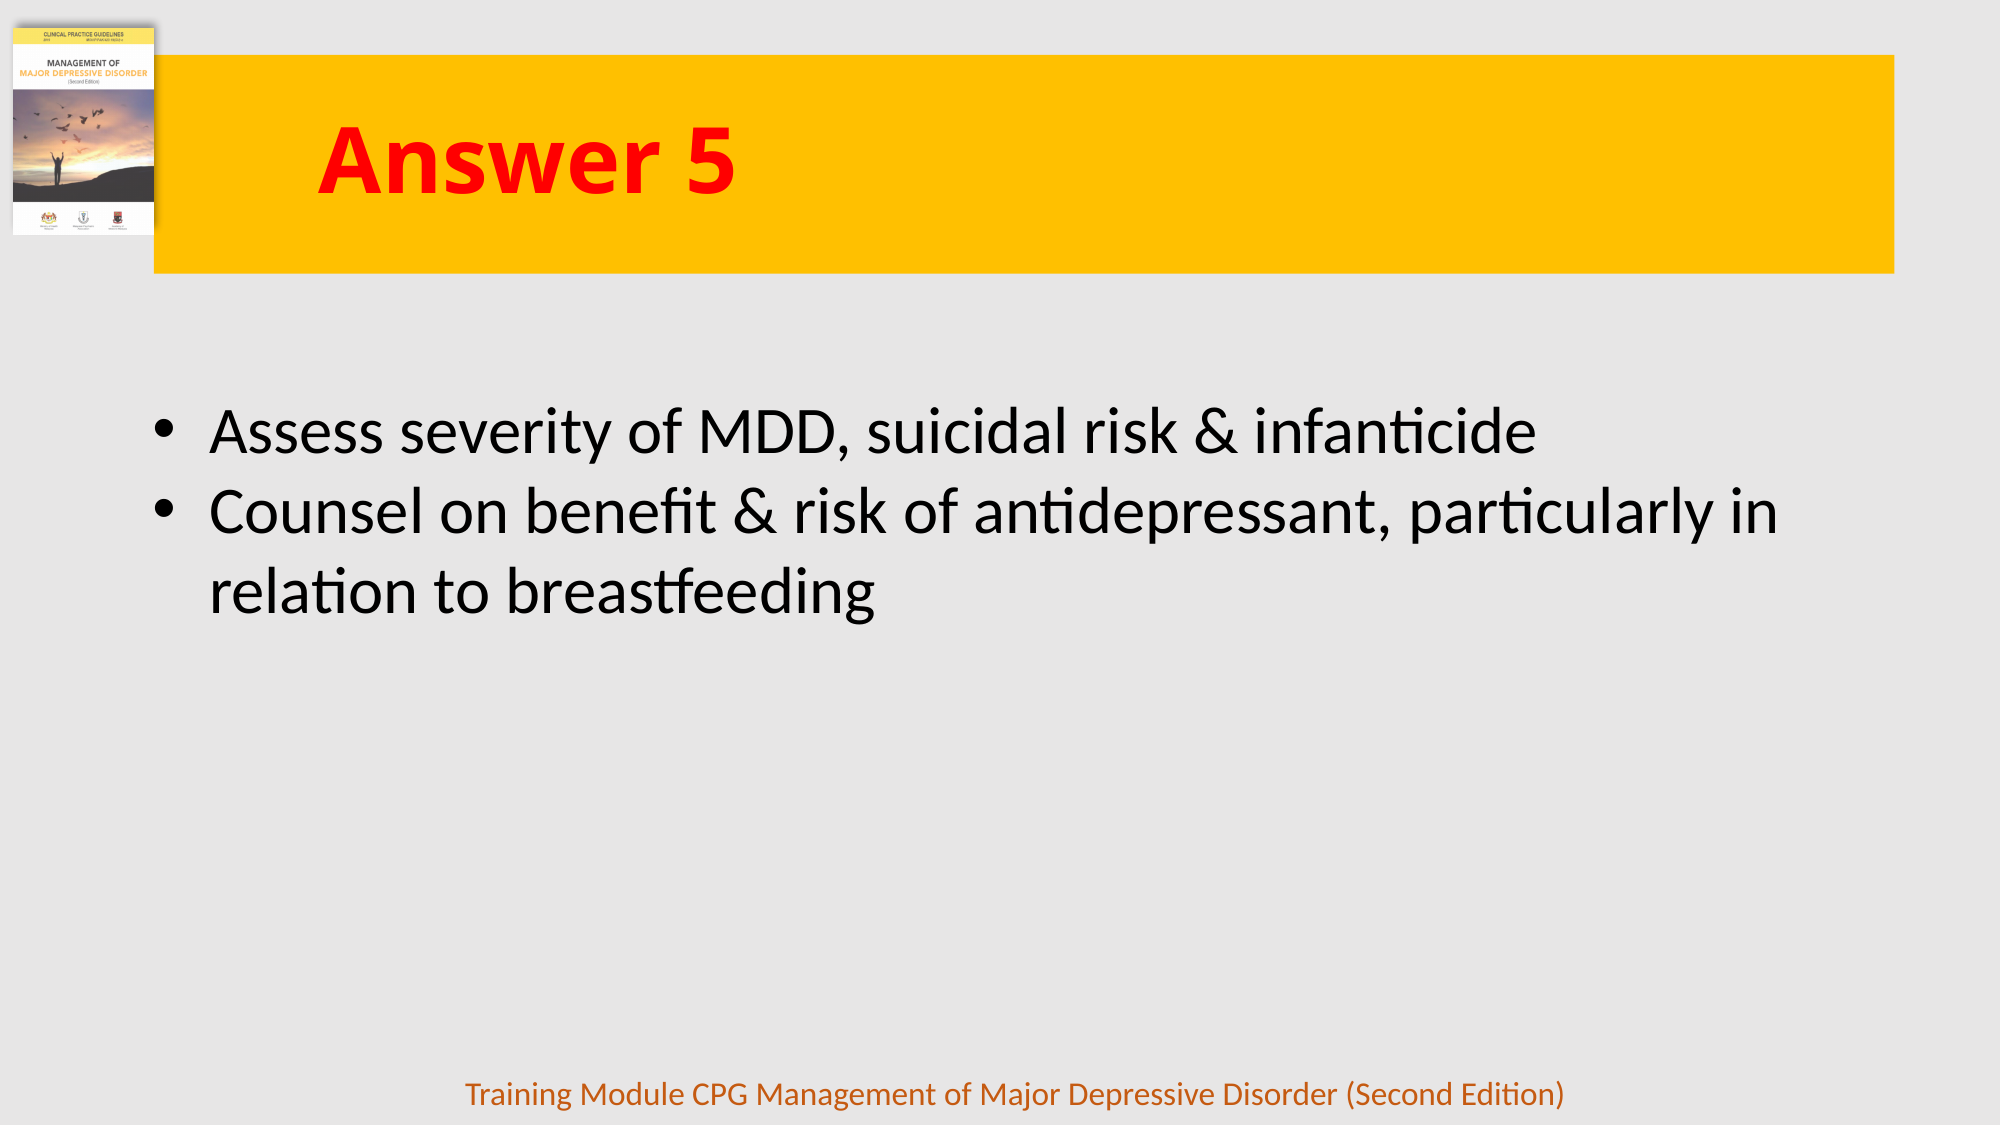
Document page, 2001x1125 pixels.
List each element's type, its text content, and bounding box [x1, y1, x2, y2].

title Answer 5 [153, 54, 1895, 274]
picture [13, 28, 154, 235]
list Assess severity of MDD, suicidal risk & infanticide Counsel on benefit & risk of antidepressant, particularly in relation to breastfeeding [137, 299, 1863, 1014]
text_box Training Module CPG Management of Major Depressive Disorder (Second Edition) [450, 1065, 1832, 1120]
